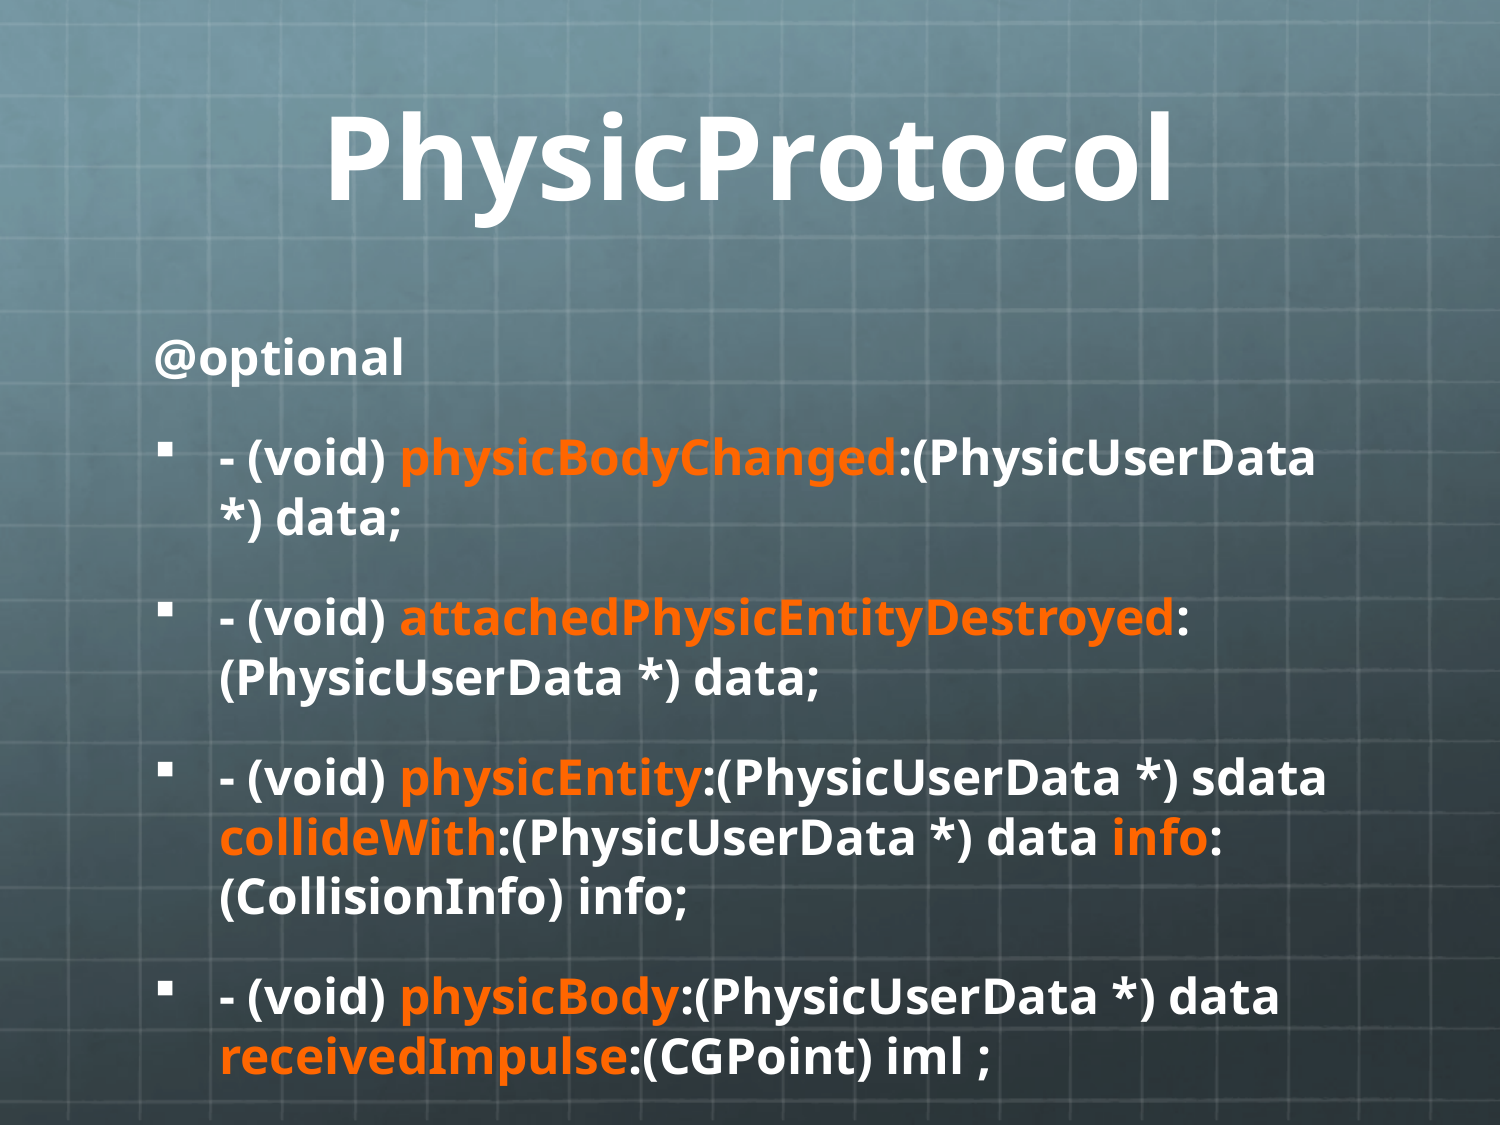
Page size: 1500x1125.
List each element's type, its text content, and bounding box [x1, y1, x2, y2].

picture [0, 0, 1500, 1125]
title PhysicProtocol [127, 17, 1372, 289]
text_box @optional - (void) physicBodyChanged:(PhysicUserData *) data; - (void) attachedPhysicEntityDestroyed: (PhysicUserData *) data; - (void) physicEntity:(PhysicUserData *) sdata collideWith:(PhysicUserData *) data info:(CollisionInfo) info; - (void) physicBody:(PhysicUserData *) data receivedImpulse:(CGPoint) iml ; [138, 318, 1372, 1098]
